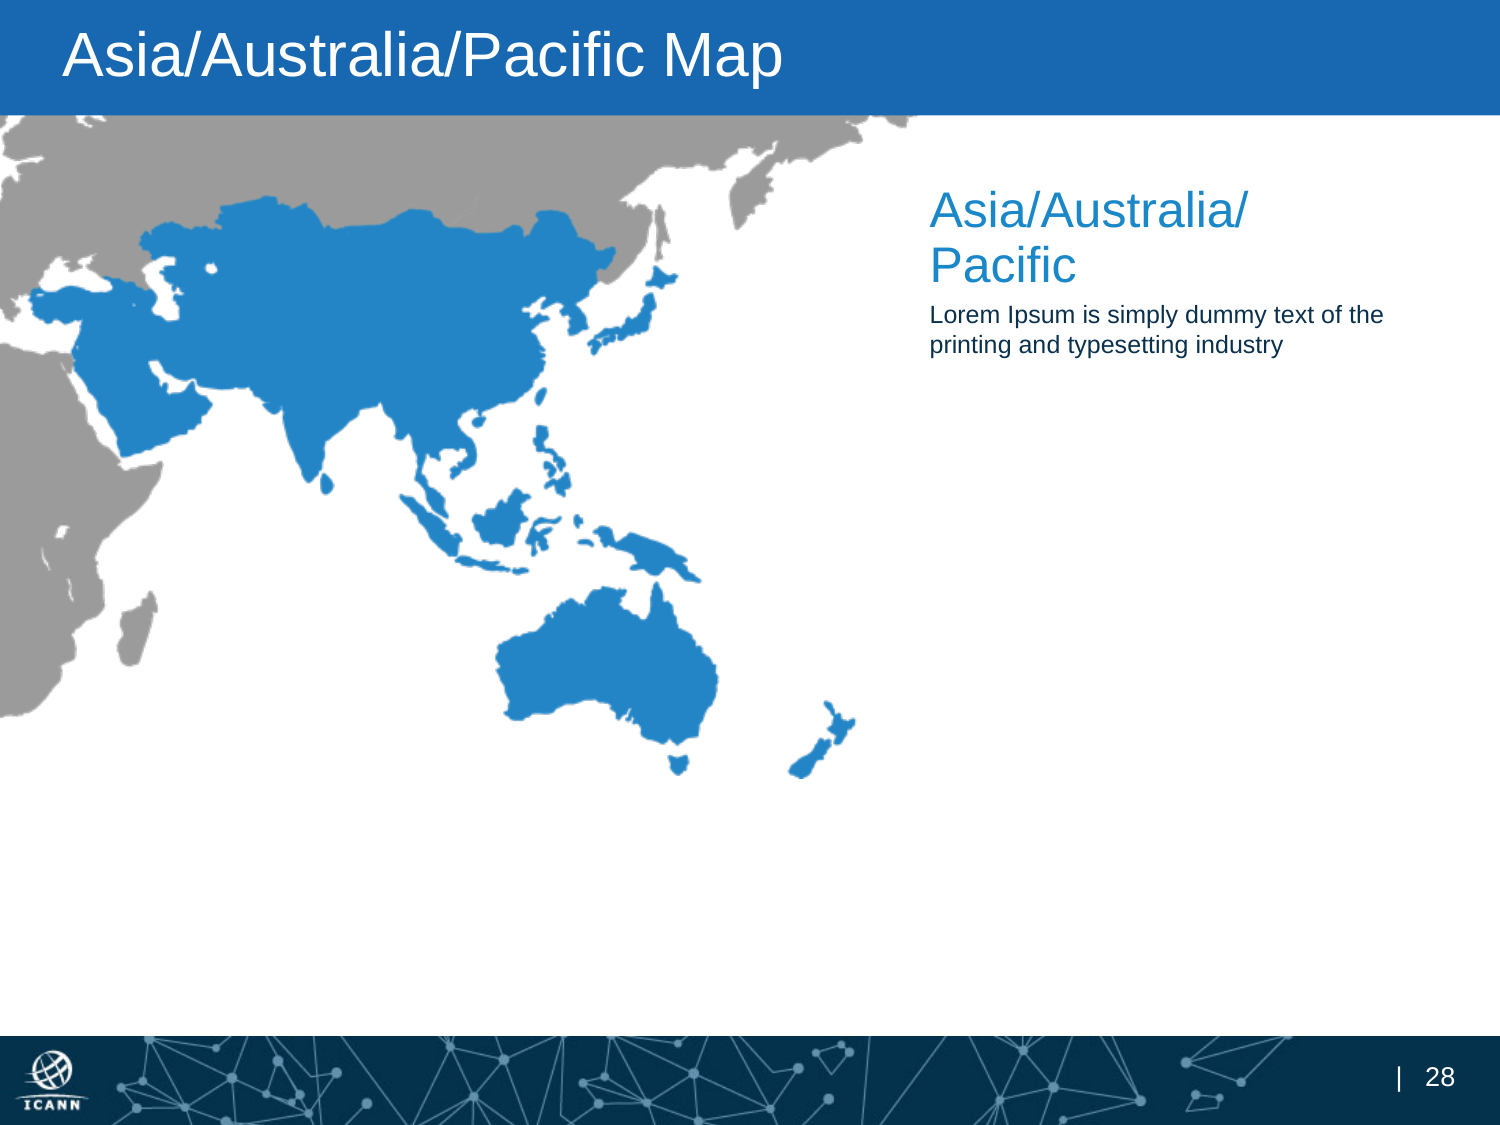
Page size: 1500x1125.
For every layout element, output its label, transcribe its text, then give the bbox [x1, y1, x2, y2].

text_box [929, 184, 1387, 561]
picture [0, 25, 922, 780]
title Asia/Australia/Pacific Map [0, 0, 1500, 116]
picture [0, 1036, 1500, 1125]
